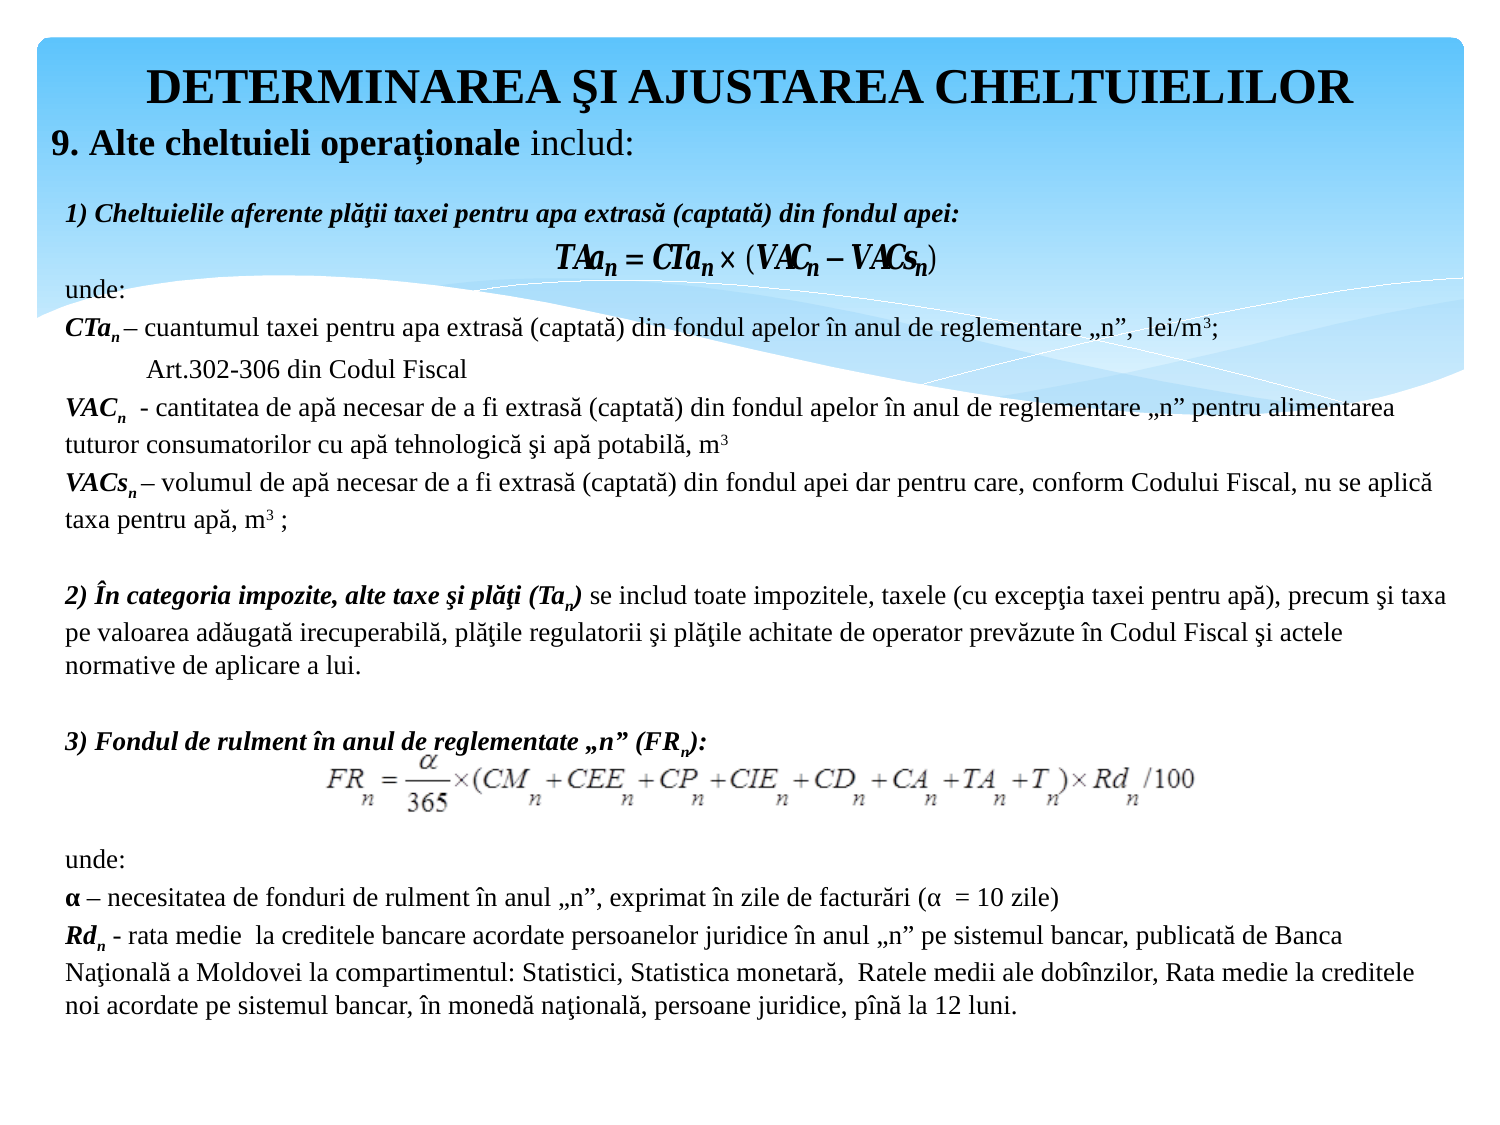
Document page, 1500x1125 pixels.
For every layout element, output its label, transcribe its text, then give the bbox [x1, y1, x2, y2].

picture [187, 237, 1310, 313]
list 1) Cheltuielile aferente plăţii taxei pentru apa extrasă (captată) din fondul apei: unde: CTan – cuantumul taxei pentru apa extrasă (captată) din fondul apelor în anul de reglementare „n”, lei/m3; Art.302-306 din Codul Fiscal VACn - cantitatea de apă necesar de a fi extrasă (captată) din fondul apelor în anul de reglementare „n” pentru alimentarea tuturor consumatorilor cu apă tehnologică şi apă potabilă, m3 VACsn – volumul de apă necesar de a fi extrasă (captată) din fondul apei dar pentru care, conform Codului Fiscal, nu se aplică taxa pentru apă, m3 ; 2) În categoria impozite, alte taxe şi plăţi (Tan) se includ toate impozitele, taxele (cu excepţia taxei pentru apă), precum şi taxa pe valoarea adăugată irecuperabilă, plăţile regulatorii şi plăţile achitate de operator prevăzute în Codul Fiscal şi actele normative de aplicare a lui. 3) Fondul de rulment în anul de reglementate „n” (FRn): unde: α – necesitatea de fonduri de rulment în anul „n”, exprimat în zile de facturări (α = 10 zile) Rdn - rata medie la creditele bancare acordate persoanelor juridice în anul „n” pe sistemul bancar, publicată de Banca Naţională a Moldovei la compartimentul: Statistici, Statistica monetară, Ratele medii ale dobînzilor, Rata medie la creditele noi acordate pe sistemul bancar, în monedă naţională, persoane juridice, pînă la 12 luni. [50, 187, 1463, 1113]
text_box DETERMINAREA ŞI AJUSTAREA CHELTUIELILOR [50, 37, 1375, 122]
title 9. Alte cheltuieli operaționale includ: [35, 99, 1336, 180]
picture [321, 739, 1201, 820]
